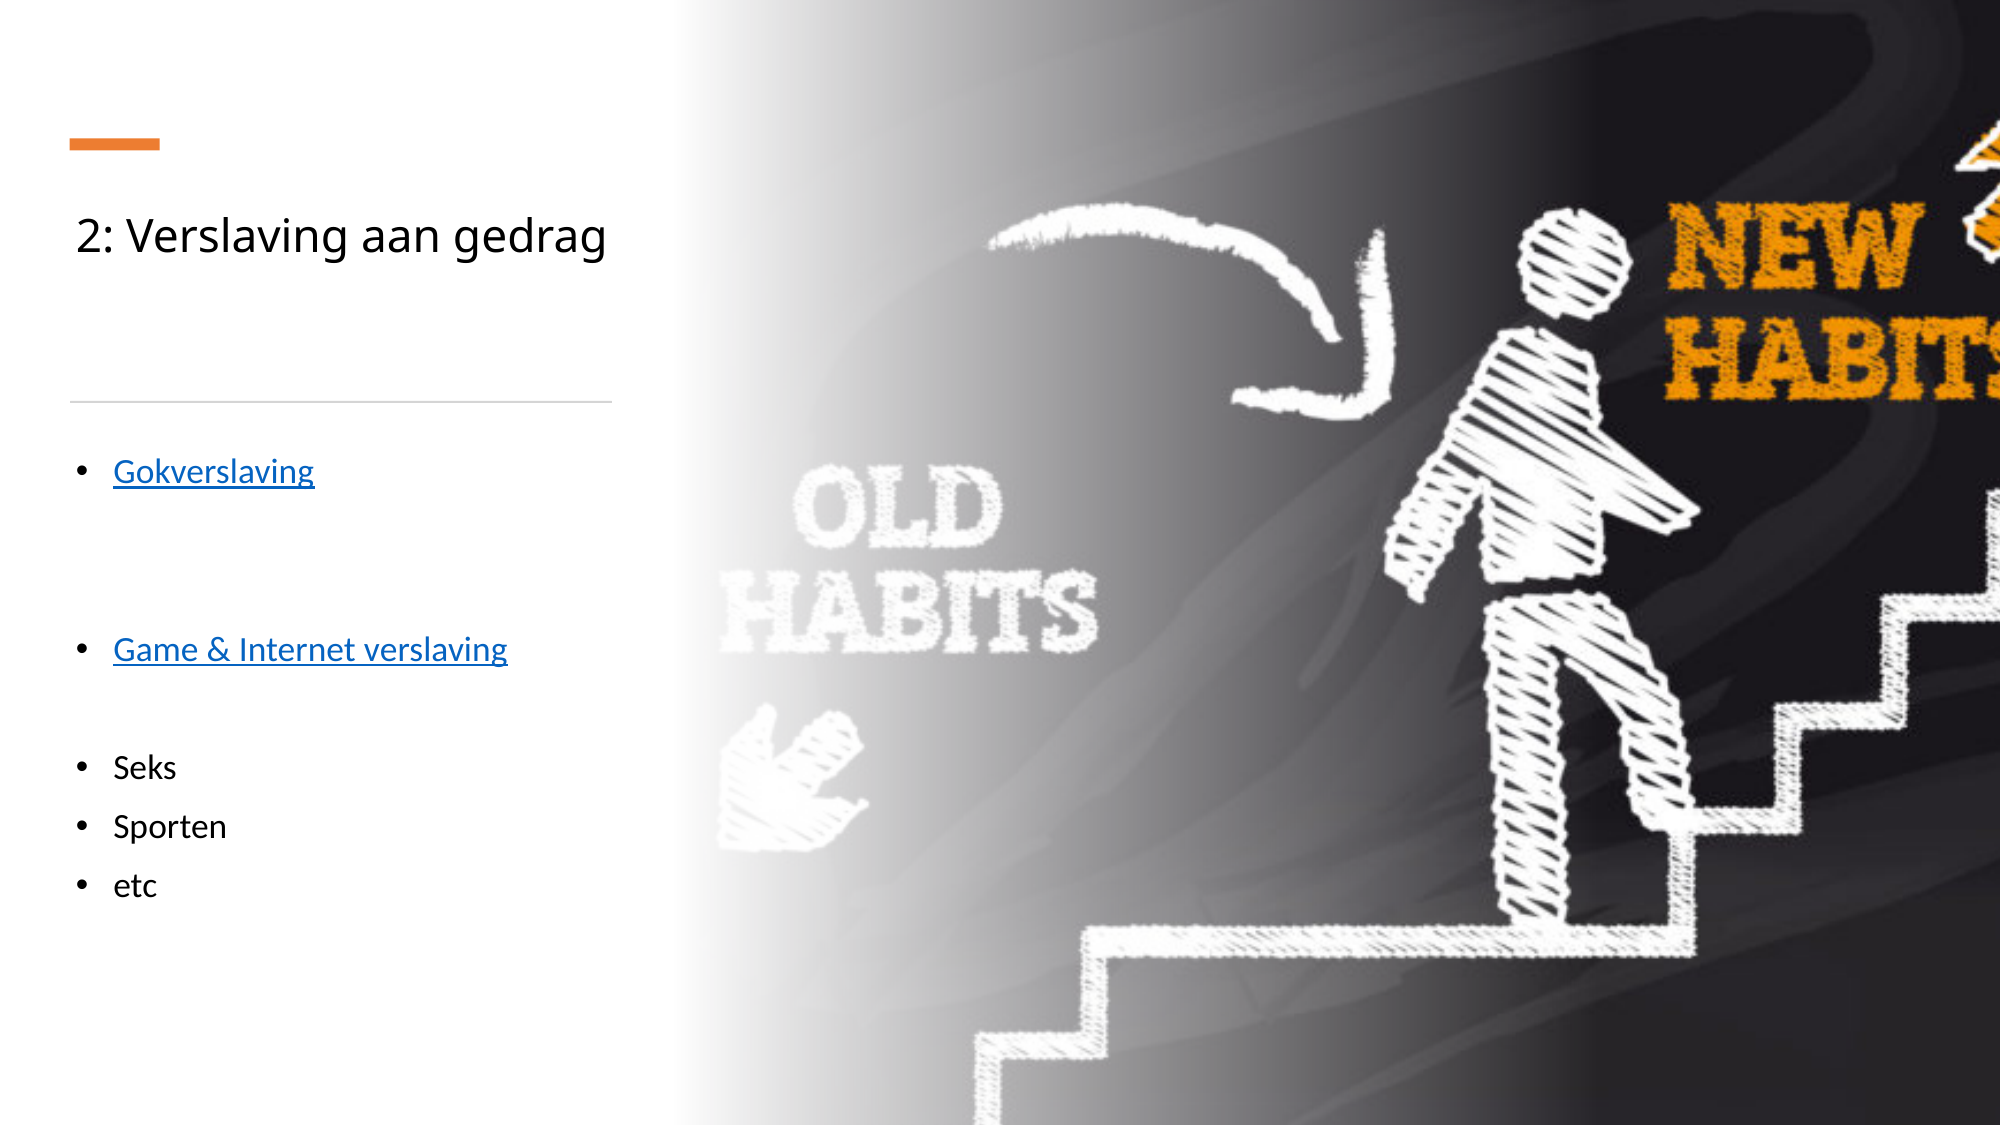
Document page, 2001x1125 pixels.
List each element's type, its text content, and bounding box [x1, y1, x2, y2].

picture [577, 0, 2000, 1125]
text_box [0, 0, 577, 1125]
list Gokverslaving Game & Internet verslaving Seks Sporten etc [60, 445, 577, 972]
text_box [69, 137, 161, 151]
title 2: Verslaving aan gedrag [60, 190, 577, 375]
